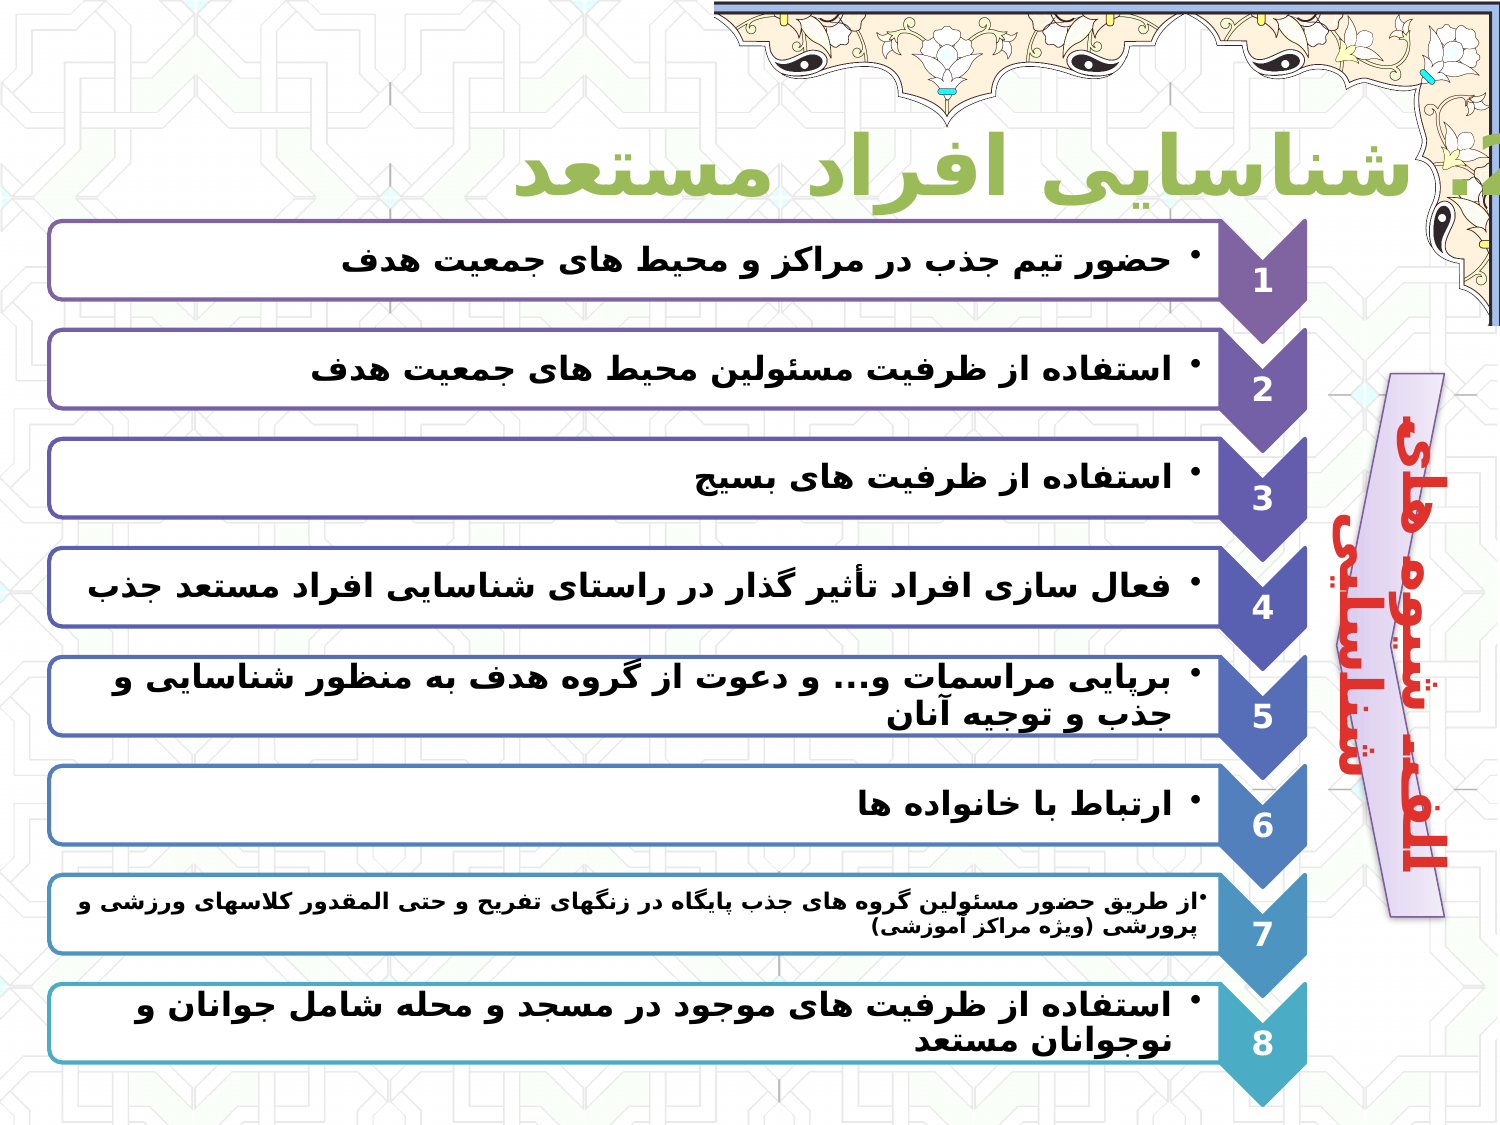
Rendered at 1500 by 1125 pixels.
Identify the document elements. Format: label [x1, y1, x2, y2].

text_box [1118, 590, 1500, 700]
picture [0, 0, 1500, 1125]
